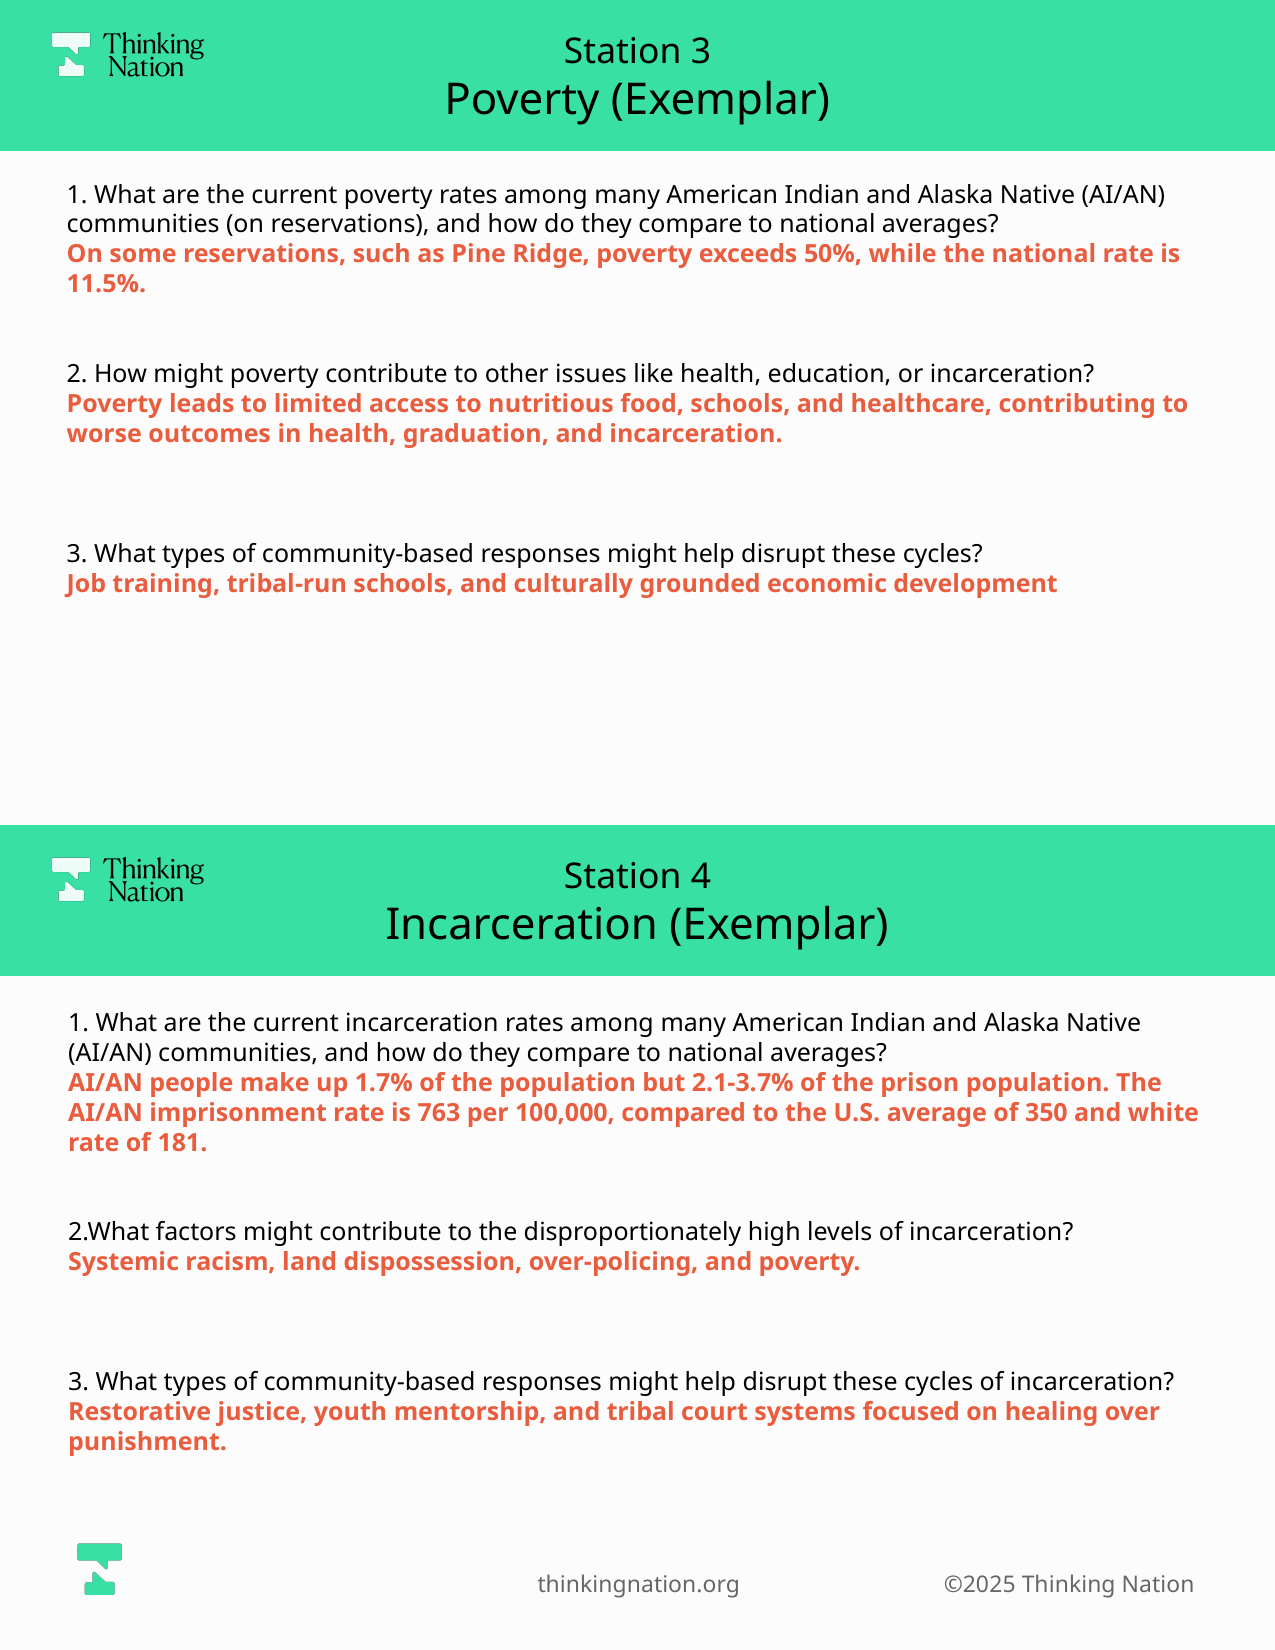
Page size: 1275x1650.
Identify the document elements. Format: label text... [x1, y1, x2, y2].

text_box 1. What are the current incarceration rates among many American Indian and Alaska Native (AI/AN) communities, and how do they compare to national averages? AI/AN people make up 1.7% of the population but 2.1-3.7% of the prison population. The AI/AN imprisonment rate is 763 per 100,000, compared to the U.S. average of 350 and white rate of 181. 2.What factors might contribute to the disproportionately high levels of incarceration? Systemic racism, land dispossession, over-policing, and poverty. 3. What types of community-based responses might help disrupt these cycles of incarceration? Restorative justice, youth mentorship, and tribal court systems focused on healing over punishment. [53, 991, 1225, 1621]
picture [35, 842, 210, 916]
text_box Station 4 Incarceration (Exemplar) [0, 825, 1275, 976]
picture [35, 17, 210, 91]
text_box thinkingnation.org [488, 1553, 790, 1605]
text_box 1. What are the current poverty rates among many American Indian and Alaska Native (AI/AN) communities (on reservations), and how do they compare to national averages? On some reservations, such as Pine Ridge, poverty exceeds 50%, while the national rate is 11.5%. 2. How might poverty contribute to other issues like health, education, or incarceration? Poverty leads to limited access to nutritious food, schools, and healthcare, contributing to worse outcomes in health, graduation, and incarceration. 3. What types of community-based responses might help disrupt these cycles? Job training, tribal-run schools, and culturally grounded economic development [51, 163, 1224, 736]
picture [63, 1533, 135, 1605]
text_box ©2025 Thinking Nation [909, 1553, 1211, 1605]
text_box Station 3 Poverty (Exemplar) [0, 0, 1275, 151]
